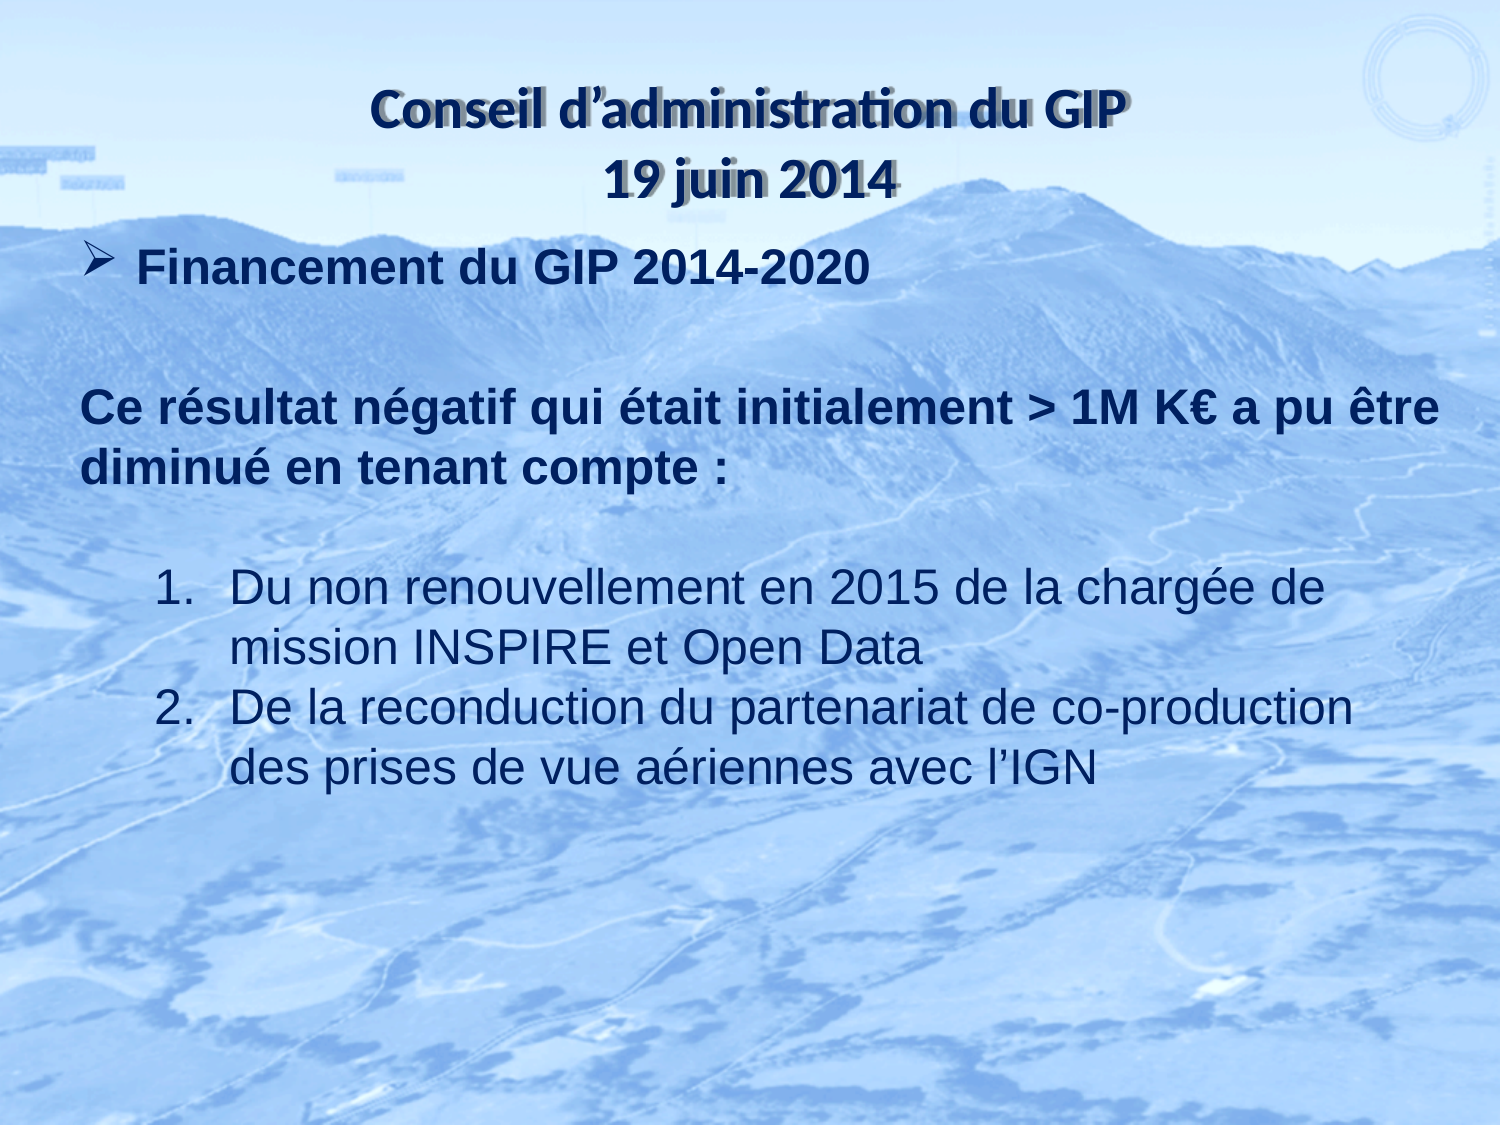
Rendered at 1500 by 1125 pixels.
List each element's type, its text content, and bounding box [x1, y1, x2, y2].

picture [0, 0, 1500, 1125]
text_box Financement du GIP 2014-2020 Ce résultat négatif qui était initialement > 1M K€ a pu être diminué en tenant compte : Du non renouvellement en 2015 de la chargée de mission INSPIRE et Open Data De la reconduction du partenariat de co-production des prises de vue aériennes avec l’IGN [64, 227, 1459, 882]
title Conseil d’administration du GIP 19 juin 2014 [74, 30, 1425, 227]
